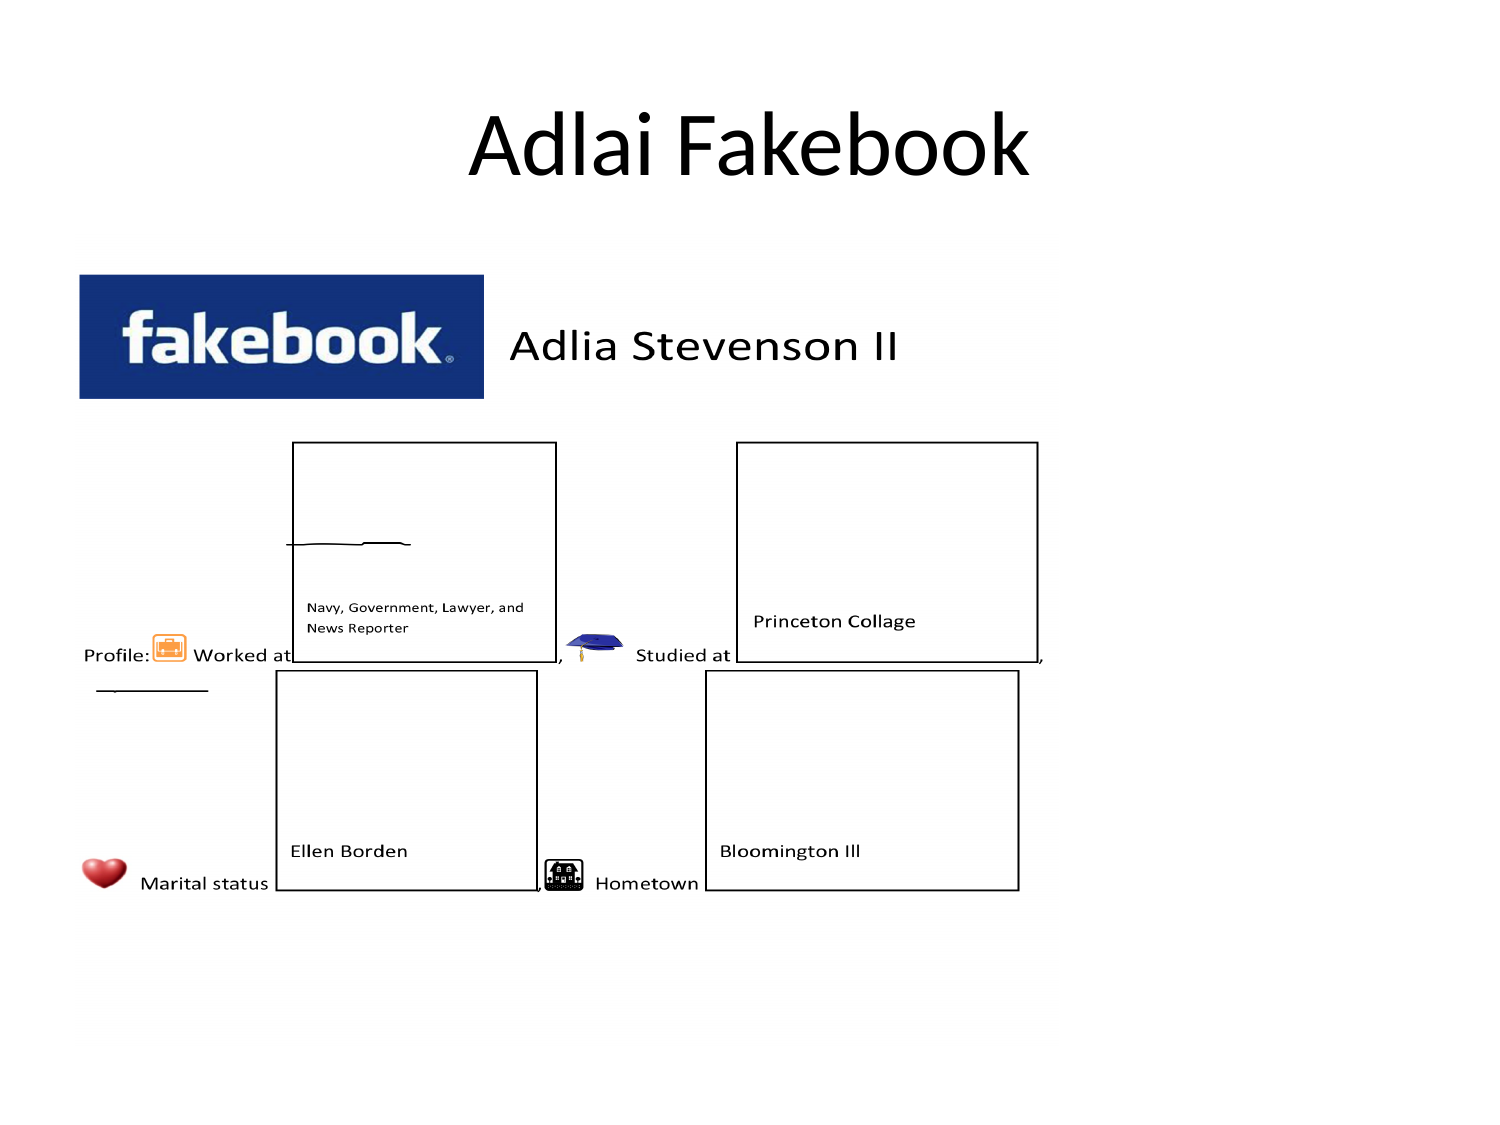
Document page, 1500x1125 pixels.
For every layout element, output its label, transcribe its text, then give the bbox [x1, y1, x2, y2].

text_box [74, 232, 1059, 1046]
title Adlai Fakebook [75, 45, 1425, 233]
